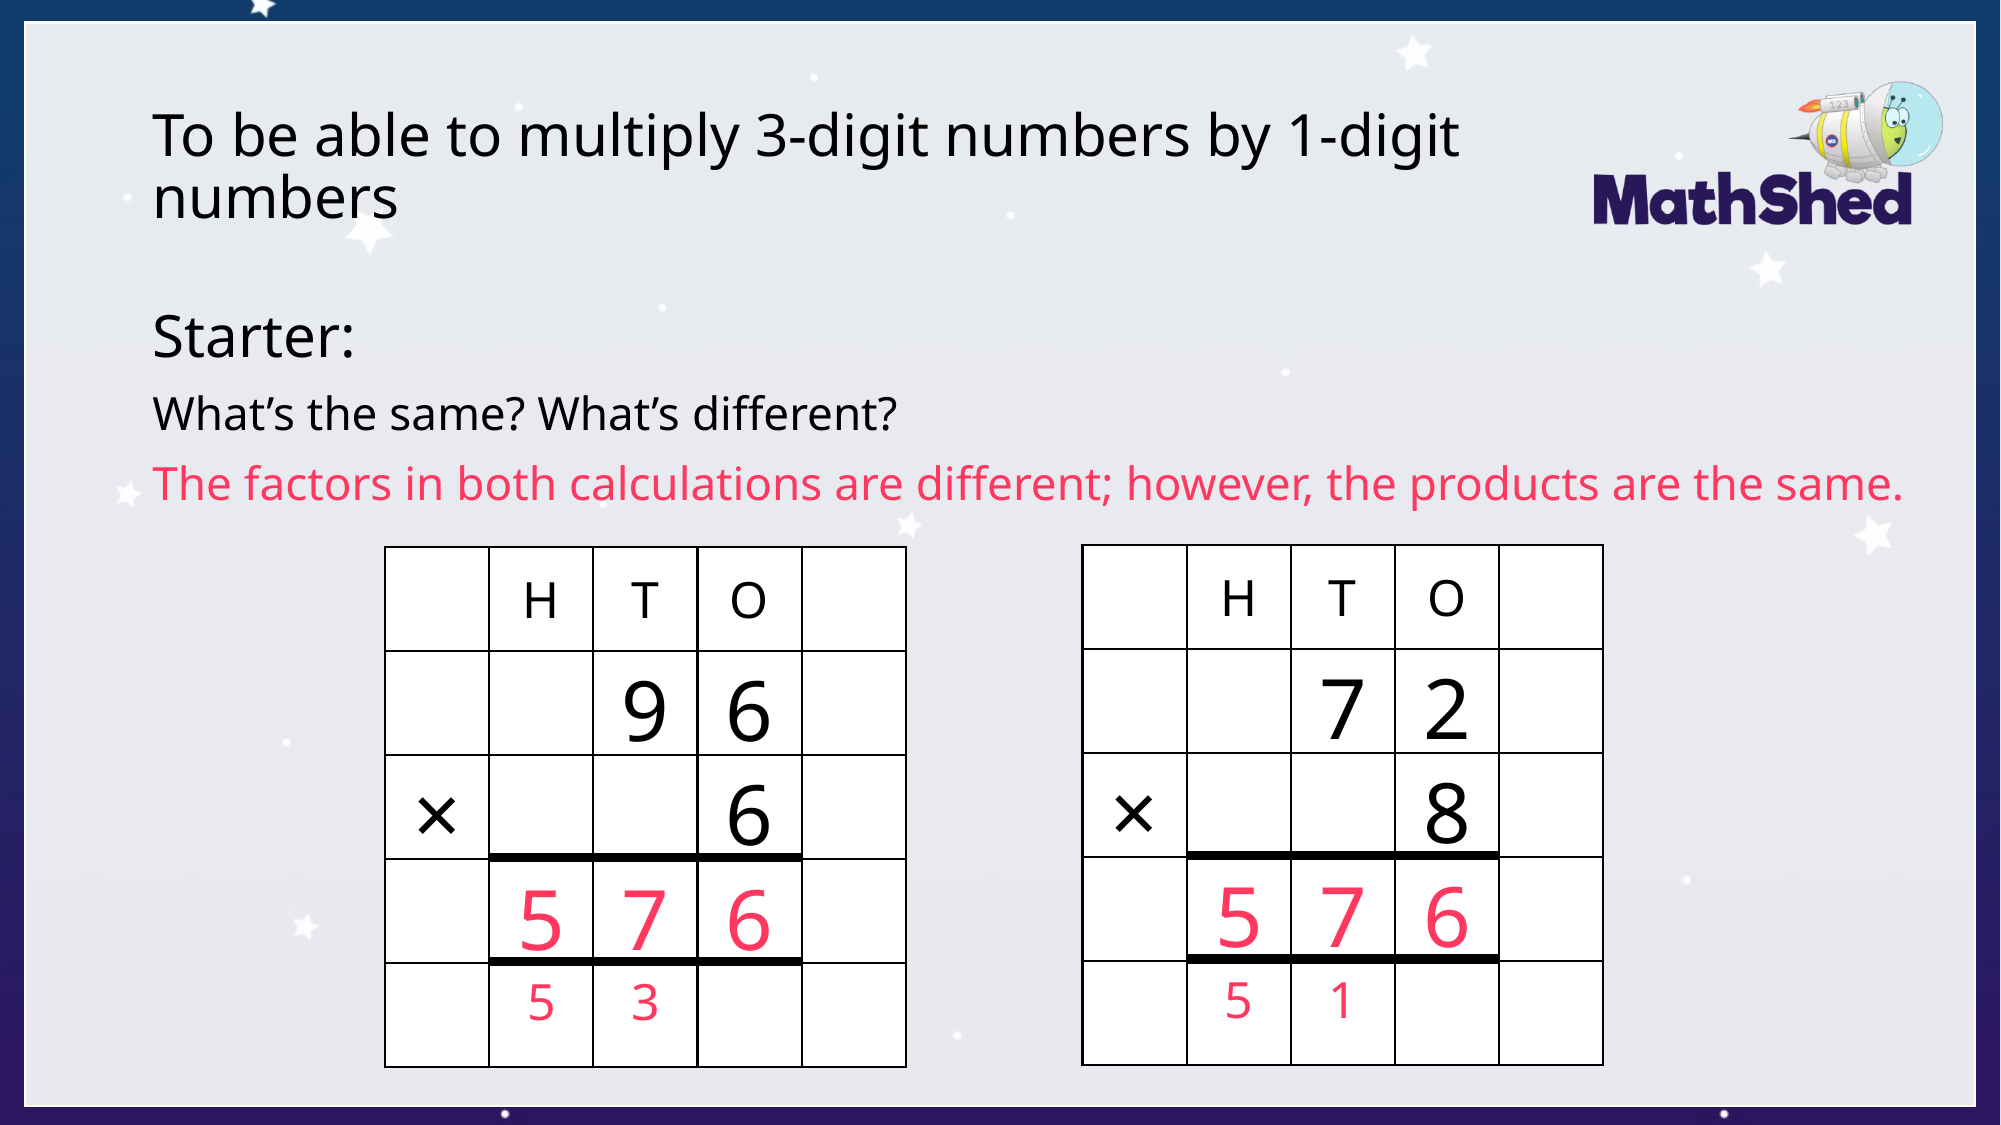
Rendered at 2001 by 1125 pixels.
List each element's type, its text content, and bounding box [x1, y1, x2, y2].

text_box [1081, 856, 1186, 960]
text_box [1186, 752, 1290, 851]
text_box [1081, 648, 1186, 752]
text_box 9 [592, 650, 696, 754]
text_box 6 [696, 650, 801, 754]
text_box 5 [1186, 856, 1290, 954]
text_box H [488, 546, 592, 650]
text_box [696, 966, 801, 1068]
text_box 6 [696, 754, 801, 853]
text_box [1394, 964, 1498, 1066]
text_box [384, 650, 488, 754]
text_box [488, 650, 592, 754]
text_box 7 [1290, 648, 1394, 752]
text_box [384, 546, 488, 650]
text_box [592, 754, 696, 853]
text_box 6 [1394, 860, 1498, 954]
text_box [1498, 856, 1604, 960]
text_box [1498, 648, 1604, 752]
text_box [384, 858, 488, 962]
text_box [1186, 648, 1290, 752]
text_box 7 [1290, 860, 1394, 954]
text_box 5 [488, 858, 592, 962]
text_box [1290, 752, 1394, 851]
text_box 5 [1186, 960, 1290, 1066]
text_box × [1081, 752, 1186, 856]
text_box [801, 962, 907, 1068]
title To be able to multiply 3-digit numbers by 1-digit numbers [137, 59, 1578, 278]
text_box [801, 858, 907, 962]
text_box [1081, 544, 1186, 648]
text_box 6 [696, 862, 801, 957]
text_box 2 [1394, 648, 1498, 752]
text_box [801, 650, 907, 754]
text_box [1498, 960, 1604, 1066]
text_box [1498, 752, 1604, 856]
text_box 7 [592, 862, 696, 957]
text_box 5 [488, 962, 592, 1068]
text_box O [1394, 544, 1498, 648]
text_box [1081, 960, 1186, 1066]
text_box [801, 546, 907, 650]
text_box 3 [592, 966, 696, 1068]
text_box 1 [1290, 964, 1394, 1066]
text_box × [384, 754, 488, 858]
text_box T [1290, 544, 1394, 648]
text_box [488, 754, 592, 858]
text_box [801, 754, 907, 858]
text_box O [696, 546, 801, 650]
text_box [1498, 544, 1604, 648]
picture [0, 0, 2001, 1125]
list Starter: What’s the same? What’s different? The factors in both calculations are different; however, the products are the same. [137, 299, 1934, 1014]
text_box T [592, 546, 696, 650]
text_box [384, 962, 488, 1068]
text_box H [1186, 544, 1290, 648]
text_box 8 [1394, 752, 1498, 851]
